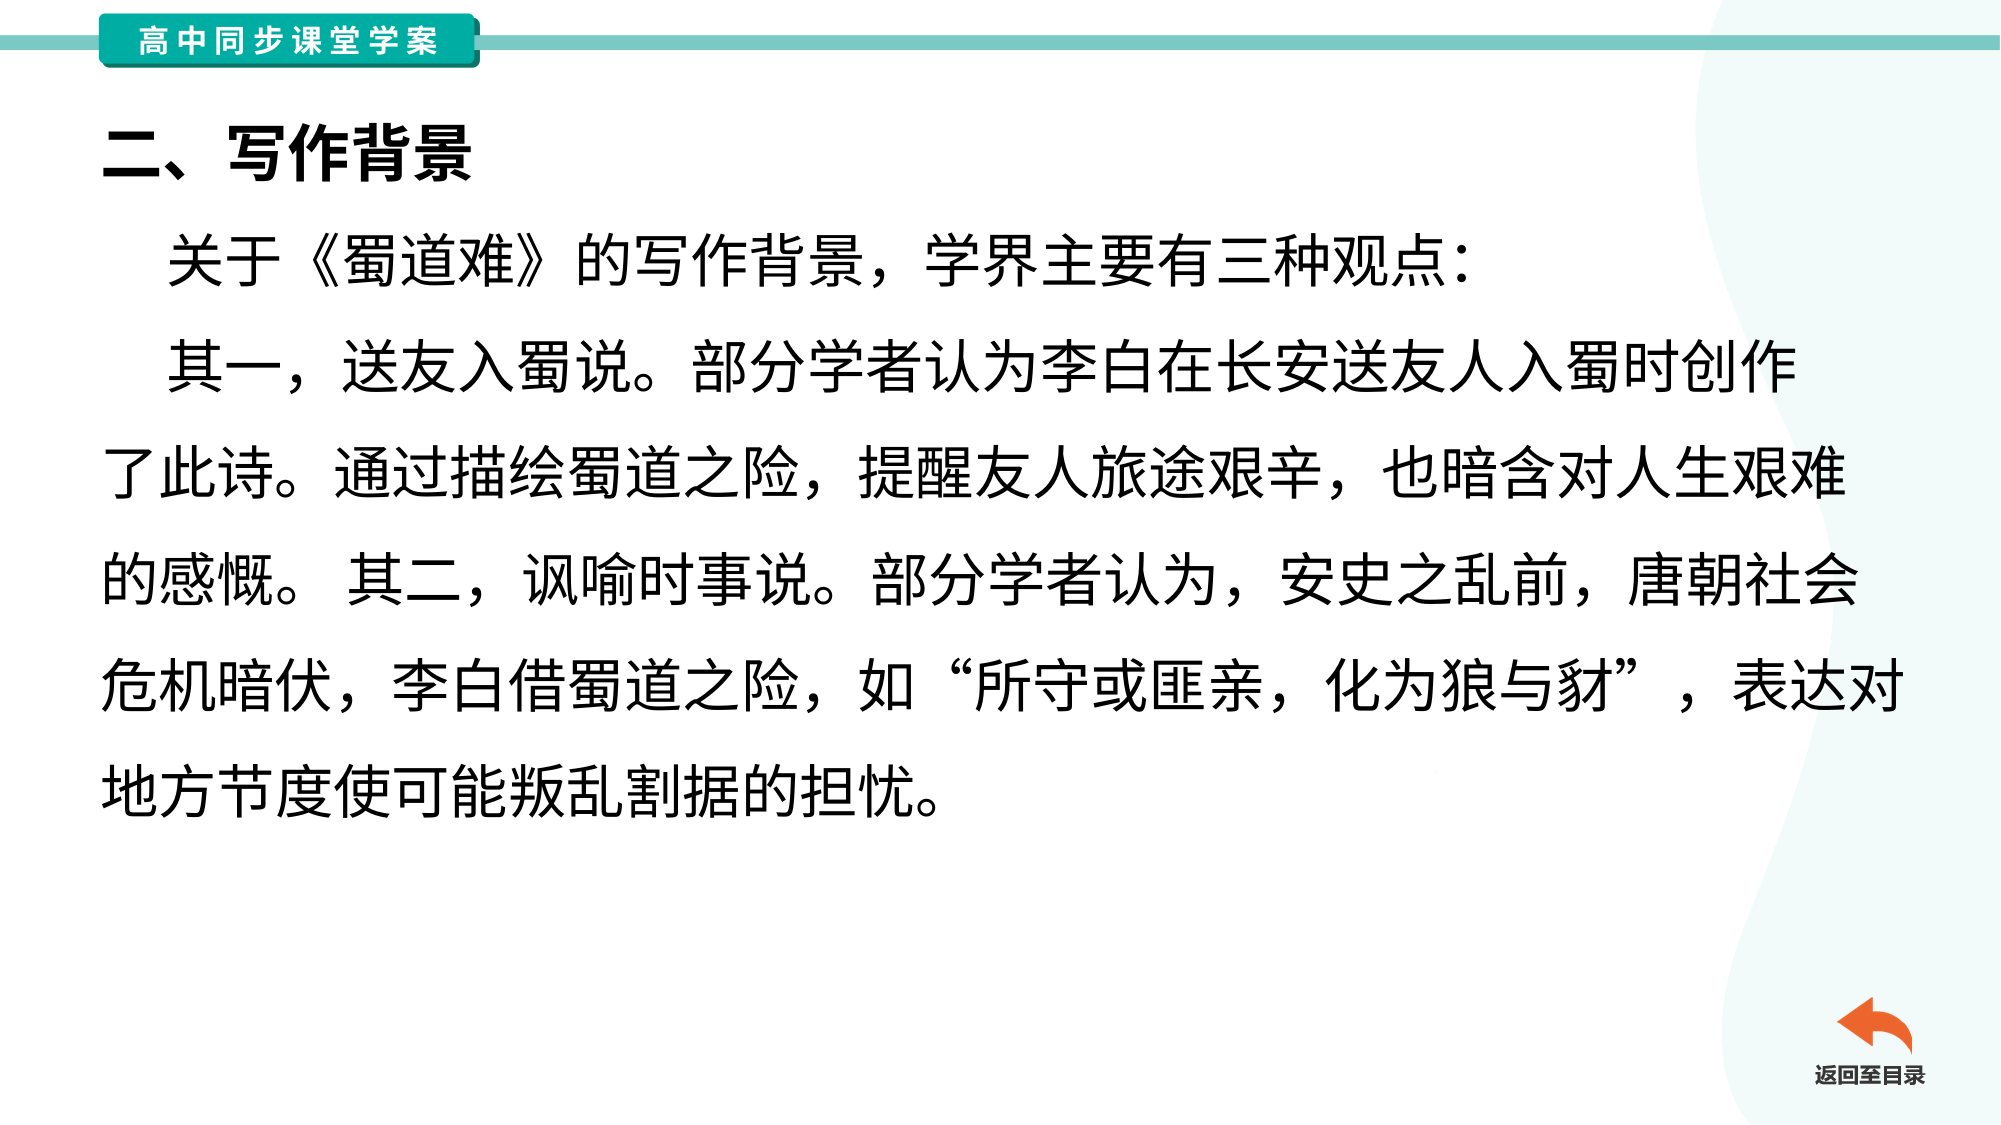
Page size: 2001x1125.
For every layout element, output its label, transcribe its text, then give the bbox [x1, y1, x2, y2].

text_box 关于《蜀道难》的写作背景，学界主要有三种观点： 其一，送友入蜀说。部分学者认为李白在长安送友人入蜀时创作 了此诗。通过描绘蜀道之险，提醒友人旅途艰辛，也暗含对人生艰难 的感慨。 其二，讽喻时事说。部分学者认为，安史之乱前，唐朝社会 危机暗伏，李白借蜀道之险，如“所守或匪亲，化为狼与豺”，表达对 地方节度使可能叛乱割据的担忧。 [100, 187, 1899, 826]
text_box 二、写作背景 [100, 76, 1899, 177]
picture [0, 0, 2000, 1125]
